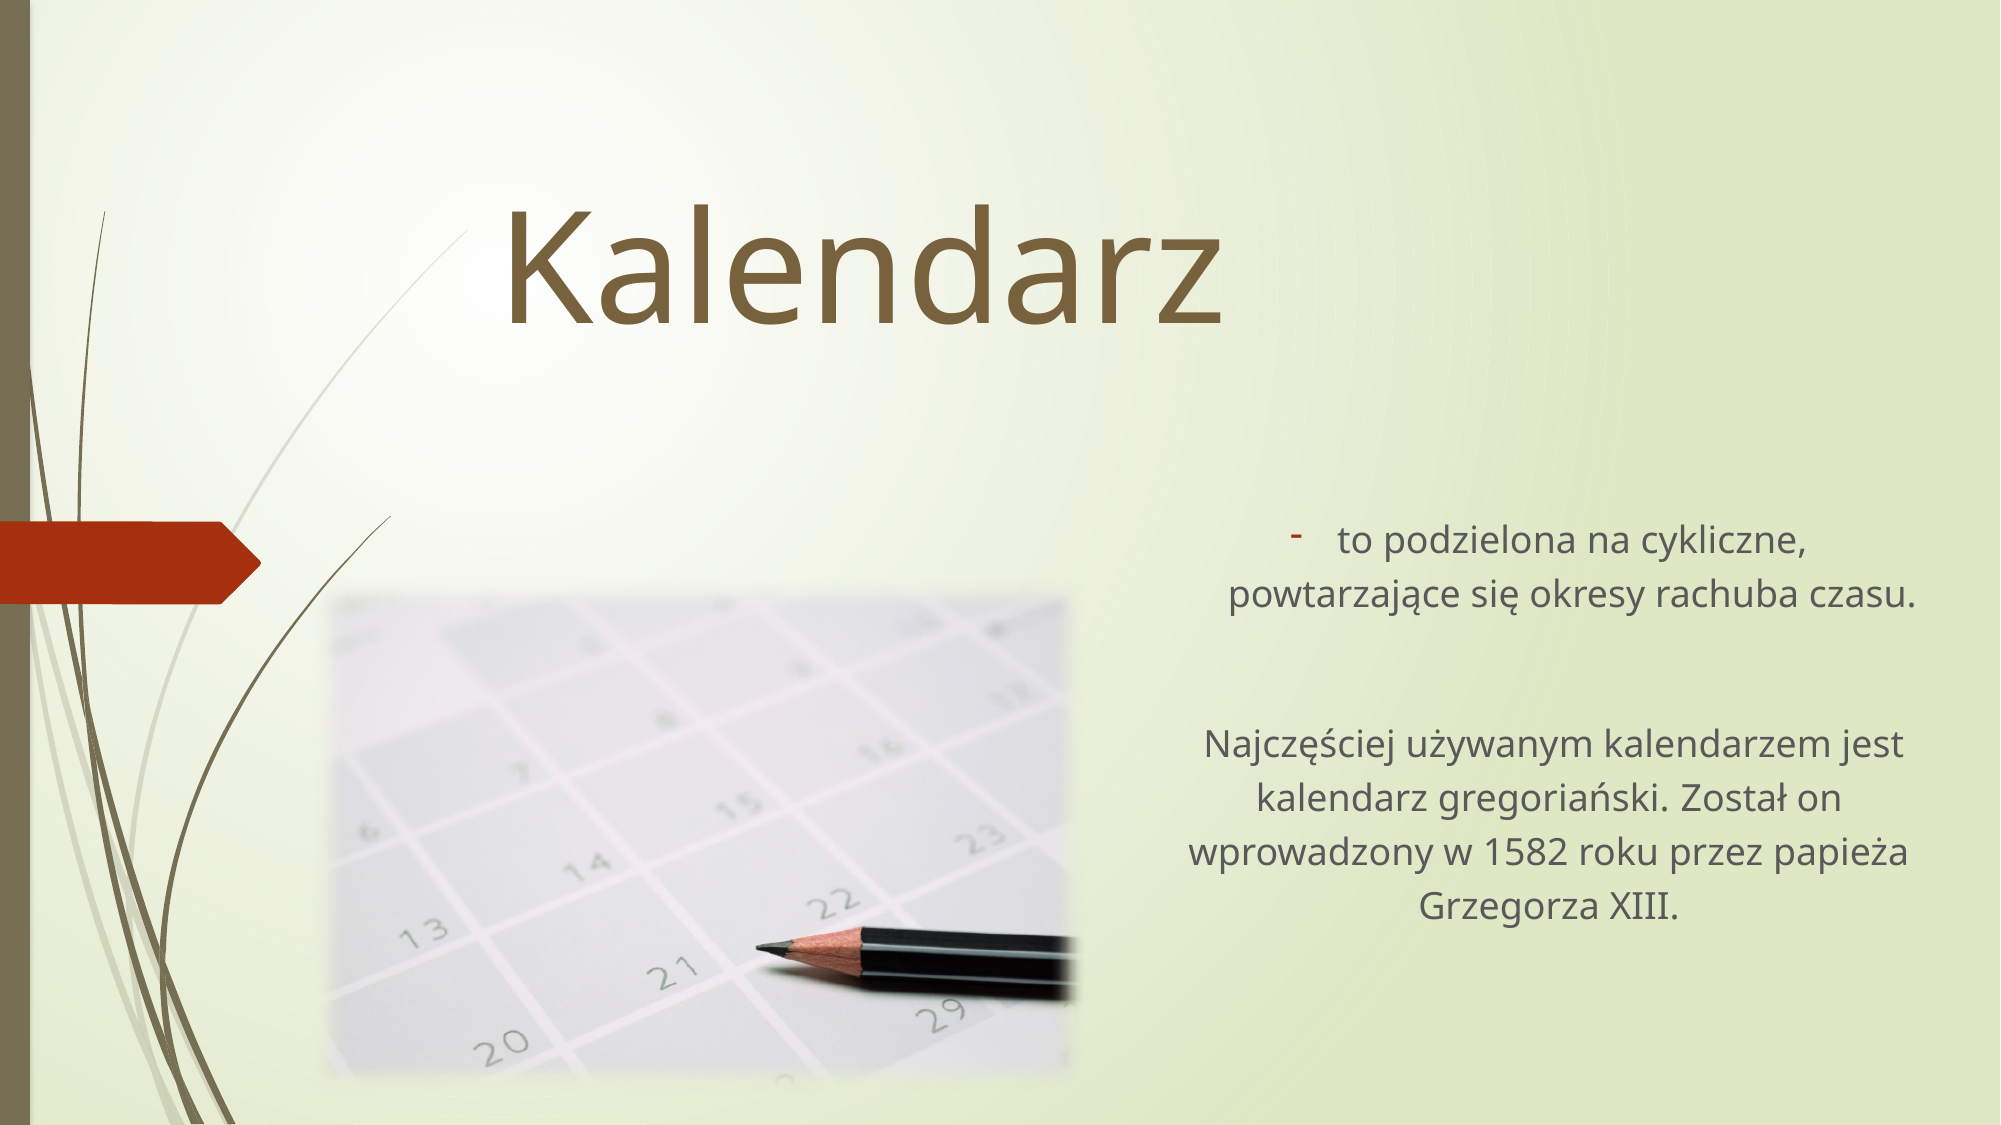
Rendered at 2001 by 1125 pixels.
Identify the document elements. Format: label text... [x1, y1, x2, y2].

picture [312, 576, 1085, 1092]
list to podzielona na cykliczne, powtarzające się okresy rachuba czasu. Najczęściej używanym kalendarzem jest kalendarz gregoriański. Został on wprowadzony w 1582 roku przez papieża Grzegorza XIII. [1163, 499, 1936, 736]
title Kalendarz [482, 158, 1518, 363]
